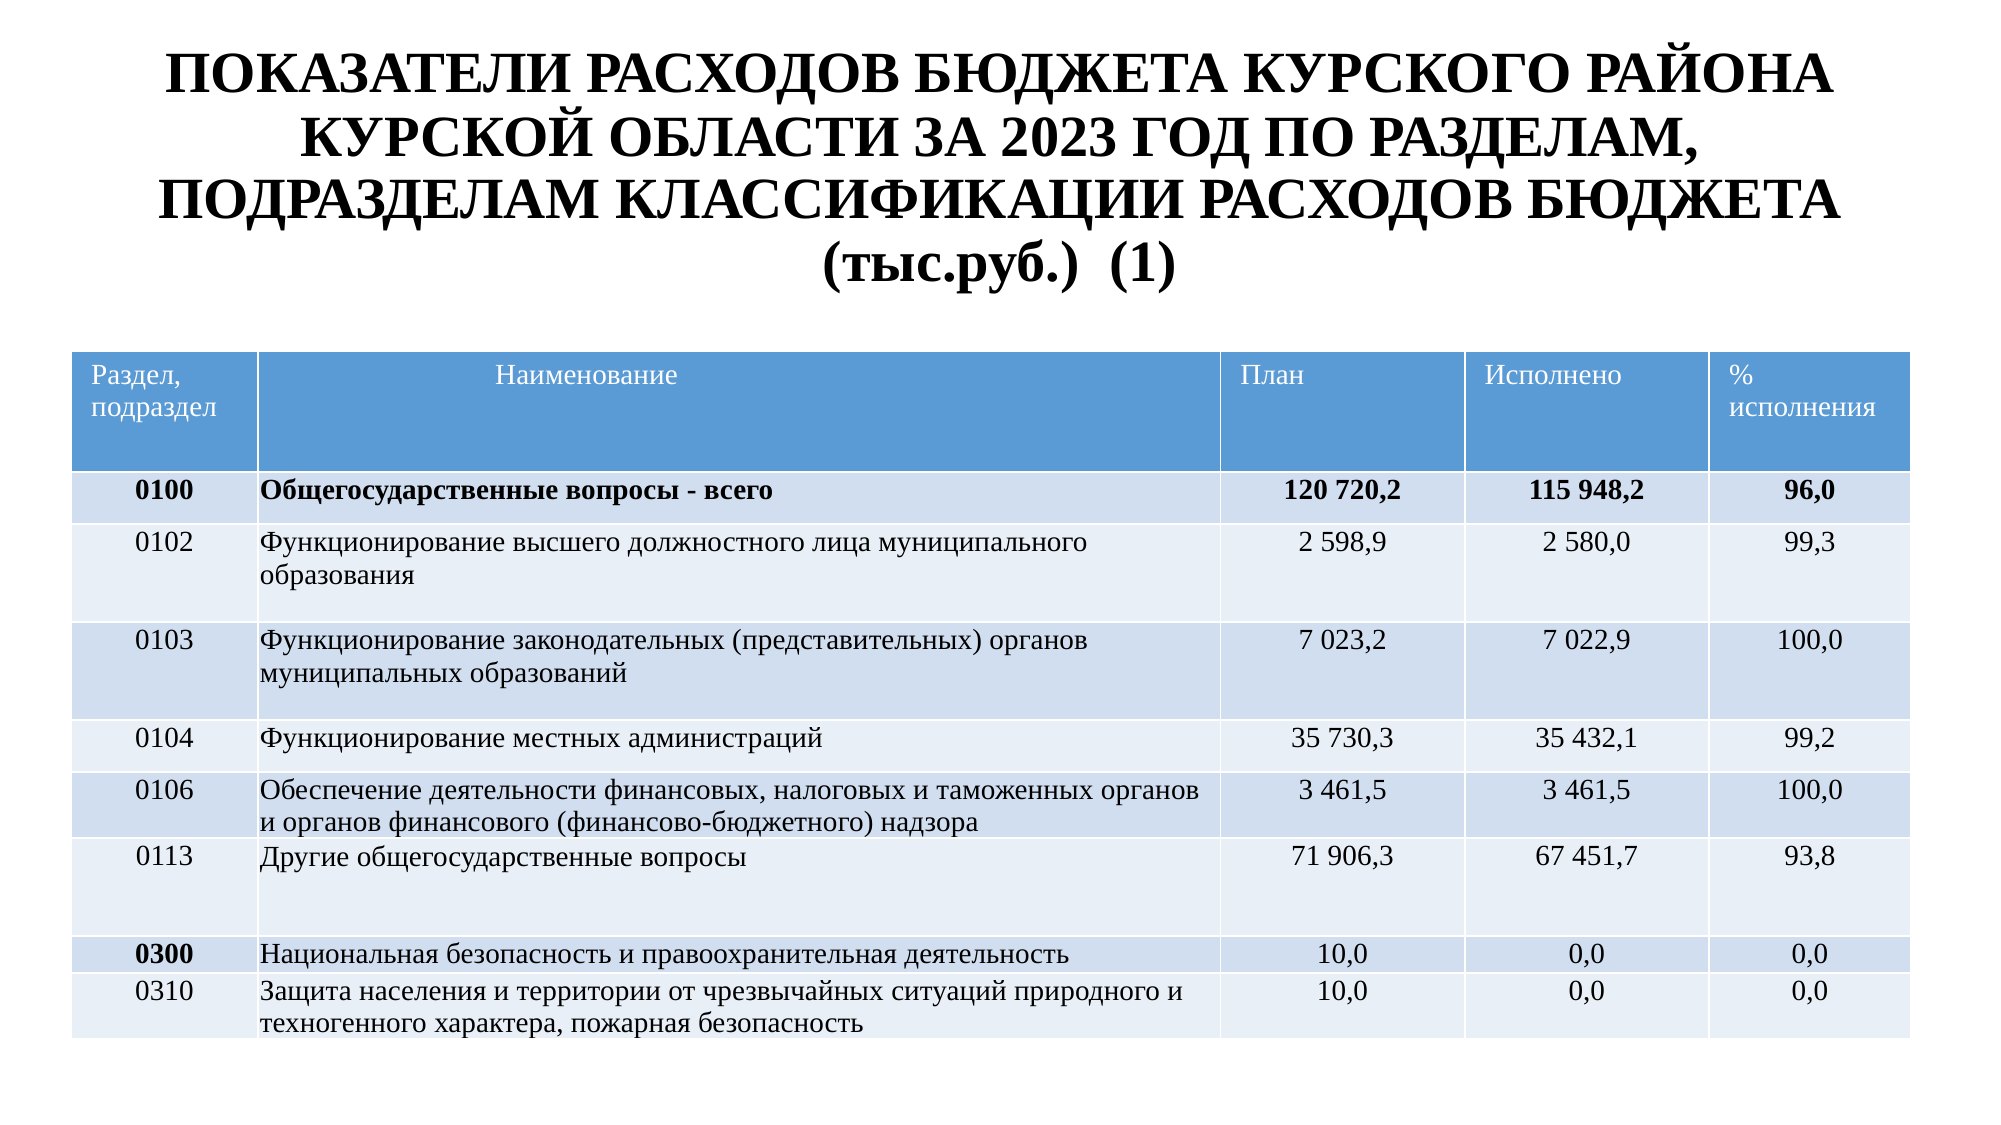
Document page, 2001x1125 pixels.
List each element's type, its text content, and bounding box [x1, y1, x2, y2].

table_cell 0100 [72, 473, 257, 523]
table_cell 0103 [72, 623, 257, 719]
table_cell 35 432,1 [1466, 721, 1708, 771]
table_cell 0113 [72, 839, 257, 935]
table_cell Национальная безопасность и правоохранительная деятельность [259, 937, 1220, 972]
table_cell 99,2 [1710, 721, 1910, 771]
table_cell Другие общегосударственные вопросы [259, 839, 1220, 935]
table_cell 115 948,2 [1466, 473, 1708, 523]
table_header Наименование [259, 352, 1220, 471]
table_cell 7 023,2 [1221, 623, 1464, 719]
table_header План [1221, 352, 1464, 471]
table_cell 100,0 [1710, 623, 1910, 719]
table_cell 0102 [72, 525, 257, 621]
table_cell 93,8 [1710, 839, 1910, 935]
table_cell 0310 [72, 974, 257, 1038]
table_cell Защита населения и территории от чрезвычайных ситуаций природного и техногенного характера, пожарная безопасность [259, 974, 1220, 1038]
table_cell 0,0 [1466, 937, 1708, 972]
table_cell 35 730,3 [1221, 721, 1464, 771]
table_cell 3 461,5 [1221, 773, 1464, 837]
table_cell 100,0 [1710, 773, 1910, 837]
table_cell 3 461,5 [1466, 773, 1708, 837]
table_cell 0106 [72, 773, 257, 837]
table_cell 7 022,9 [1466, 623, 1708, 719]
table_cell 0300 [72, 937, 257, 972]
table_header Раздел, подраздел [72, 352, 257, 471]
table_cell 71 906,3 [1221, 839, 1464, 935]
table_cell 120 720,2 [1221, 473, 1464, 523]
table_cell Обеспечение деятельности финансовых, налоговых и таможенных органов и органов финансового (финансово-бюджетного) надзора [259, 773, 1220, 837]
table_cell 0,0 [1710, 937, 1910, 972]
table_cell Функционирование местных администраций [259, 721, 1220, 771]
table_cell 0,0 [1710, 974, 1910, 1038]
table_cell 0,0 [1466, 974, 1708, 1038]
title ПОКАЗАТЕЛИ РАСХОДОВ БЮДЖЕТА КУРСКОГО РАЙОНА КУРСКОЙ ОБЛАСТИ ЗА 2023 ГОД ПО РАЗДЕЛАМ, ПОДРАЗДЕЛАМ КЛАССИФИКАЦИИ РАСХОДОВ БЮДЖЕТА (тыс.руб.) (1) [137, 35, 1863, 303]
table_cell 96,0 [1710, 473, 1910, 523]
table_cell 2 580,0 [1466, 525, 1708, 621]
table_cell Функционирование высшего должностного лица муниципального образования [259, 525, 1220, 621]
table_cell 99,3 [1710, 525, 1910, 621]
table_cell Общегосударственные вопросы - всего [259, 473, 1220, 523]
table_cell 0104 [72, 721, 257, 771]
table_header Исполнено [1466, 352, 1708, 471]
table_cell 10,0 [1221, 937, 1464, 972]
table_cell Функционирование законодательных (представительных) органов муниципальных образований [259, 623, 1220, 719]
table_cell 2 598,9 [1221, 525, 1464, 621]
table_header % исполнения [1710, 352, 1910, 471]
table_cell 67 451,7 [1466, 839, 1708, 935]
table_cell 10,0 [1221, 974, 1464, 1038]
